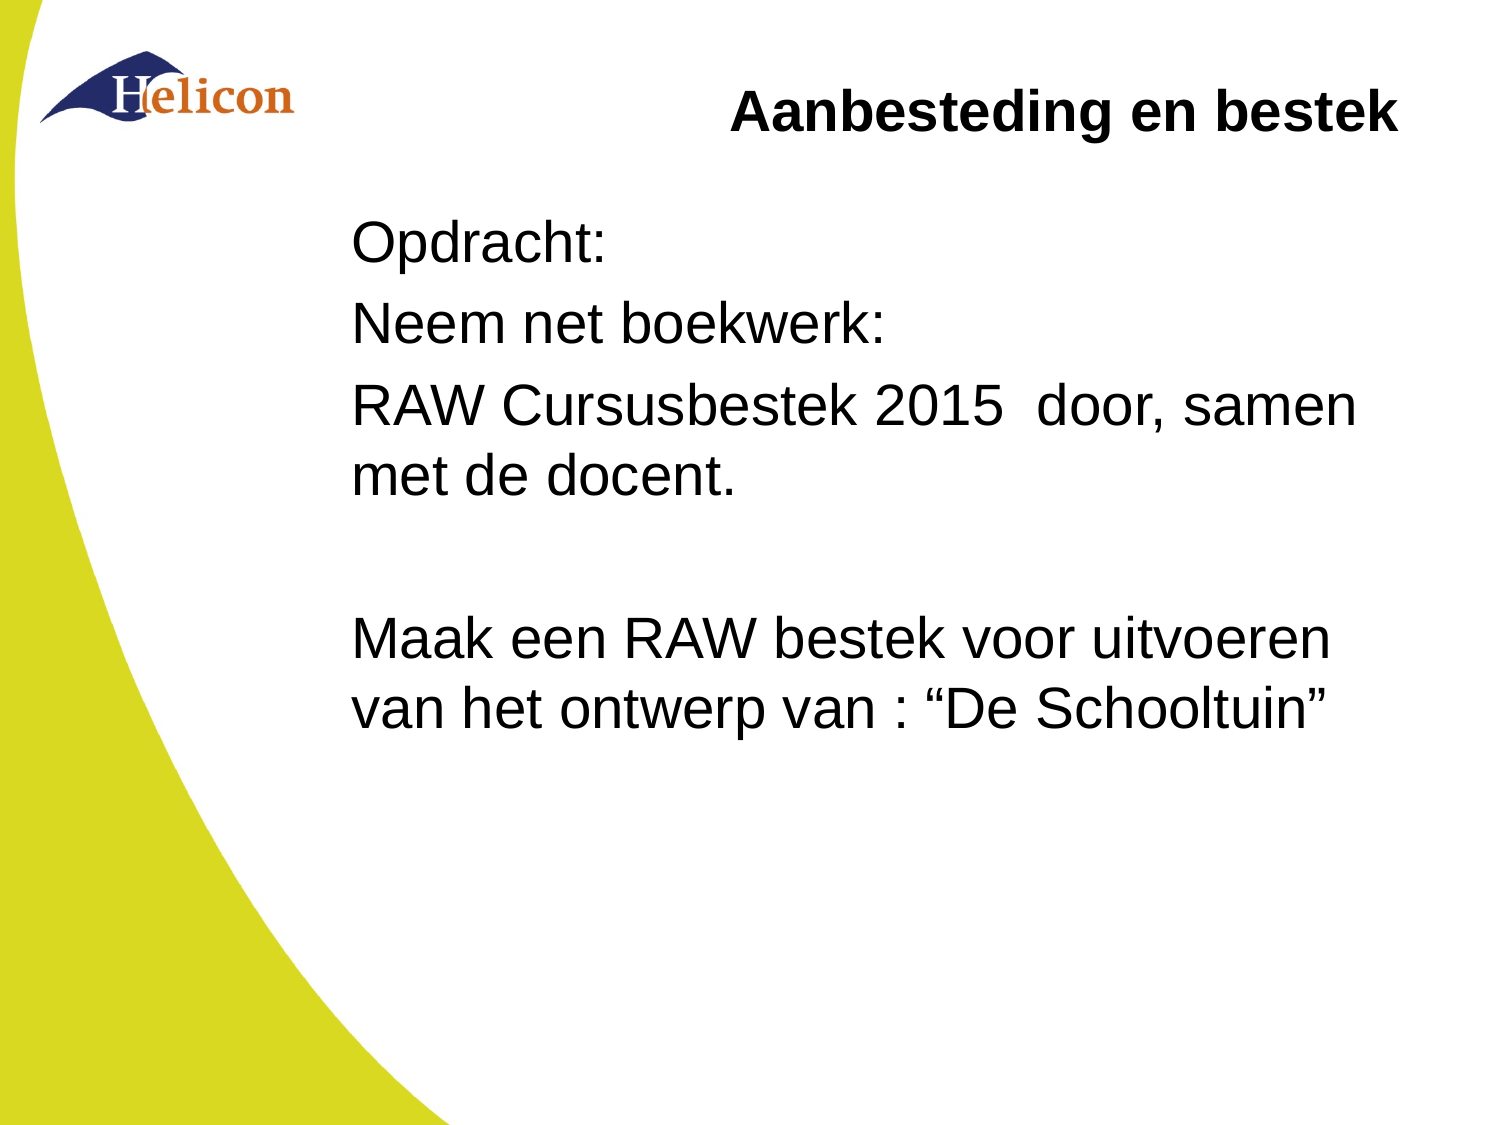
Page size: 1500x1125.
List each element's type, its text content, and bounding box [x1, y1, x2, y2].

list Opdracht: Neem net boekwerk: RAW Cursusbestek 2015 door, samen met de docent. Maak een RAW bestek voor uitvoeren van het ontwerp van : “De Schooltuin” [336, 196, 1425, 1005]
title Aanbesteding en bestek [324, 54, 1415, 161]
picture [0, 0, 1500, 1125]
